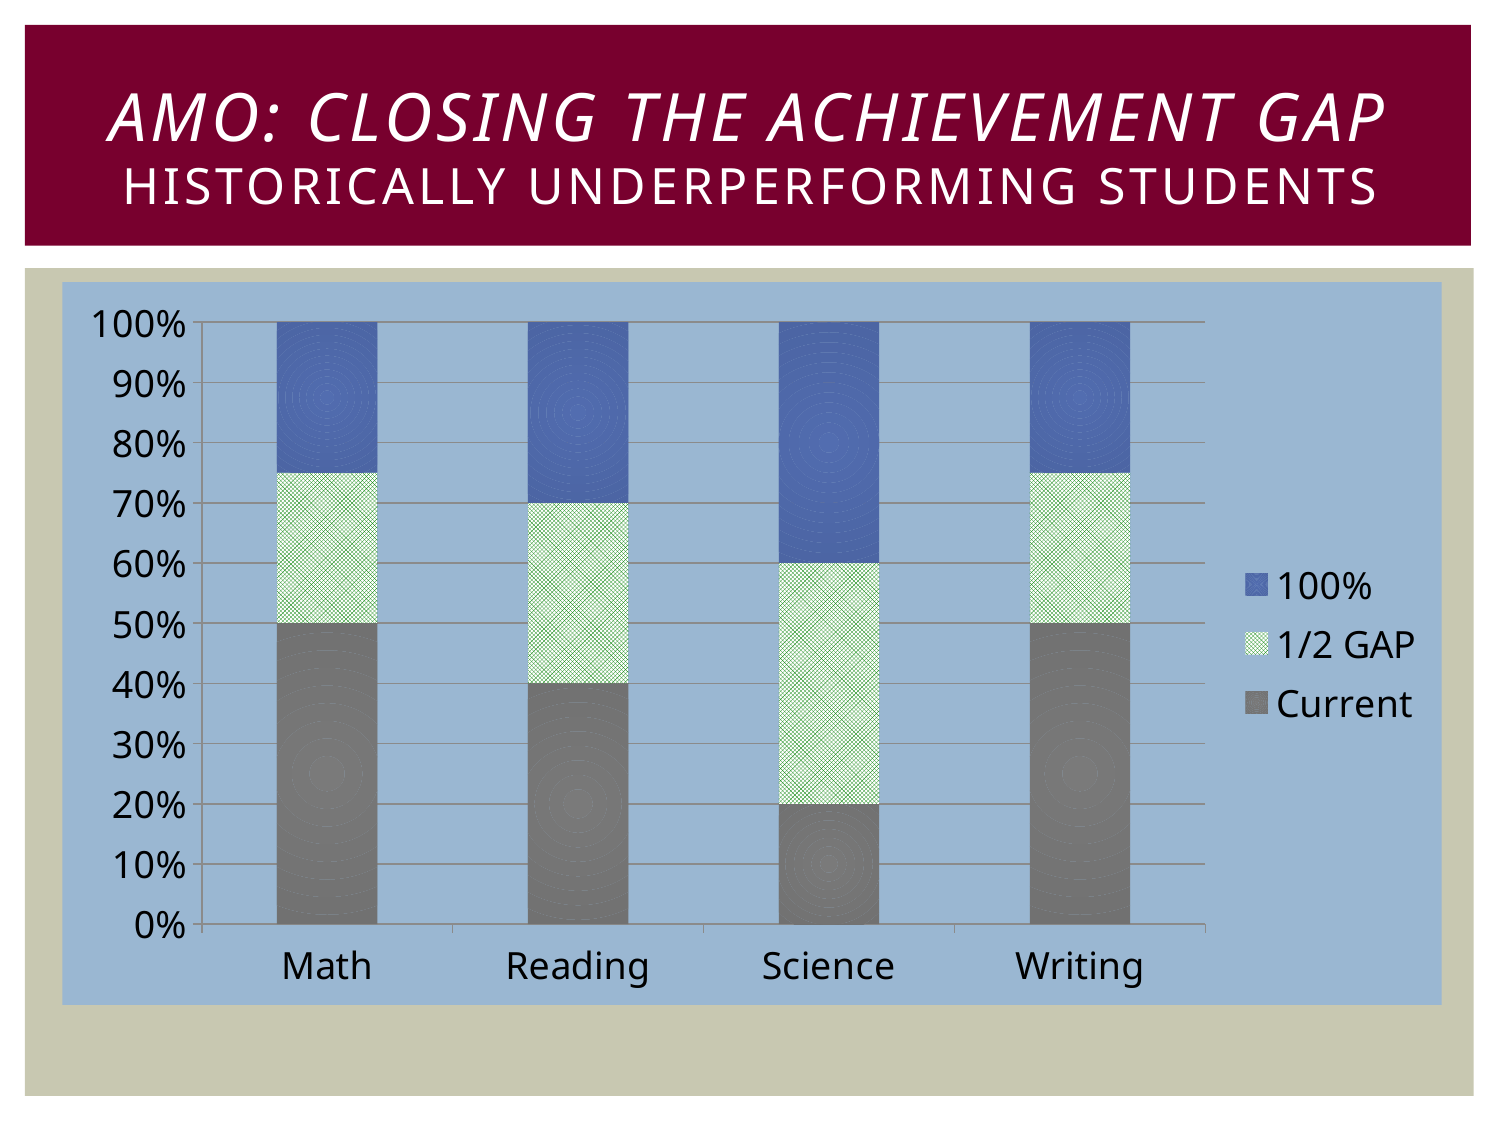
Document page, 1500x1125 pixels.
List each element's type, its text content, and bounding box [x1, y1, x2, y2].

title AMO: Closing the achievement gap Historically underperforming students [62, 58, 1438, 232]
chart [62, 281, 1442, 1006]
